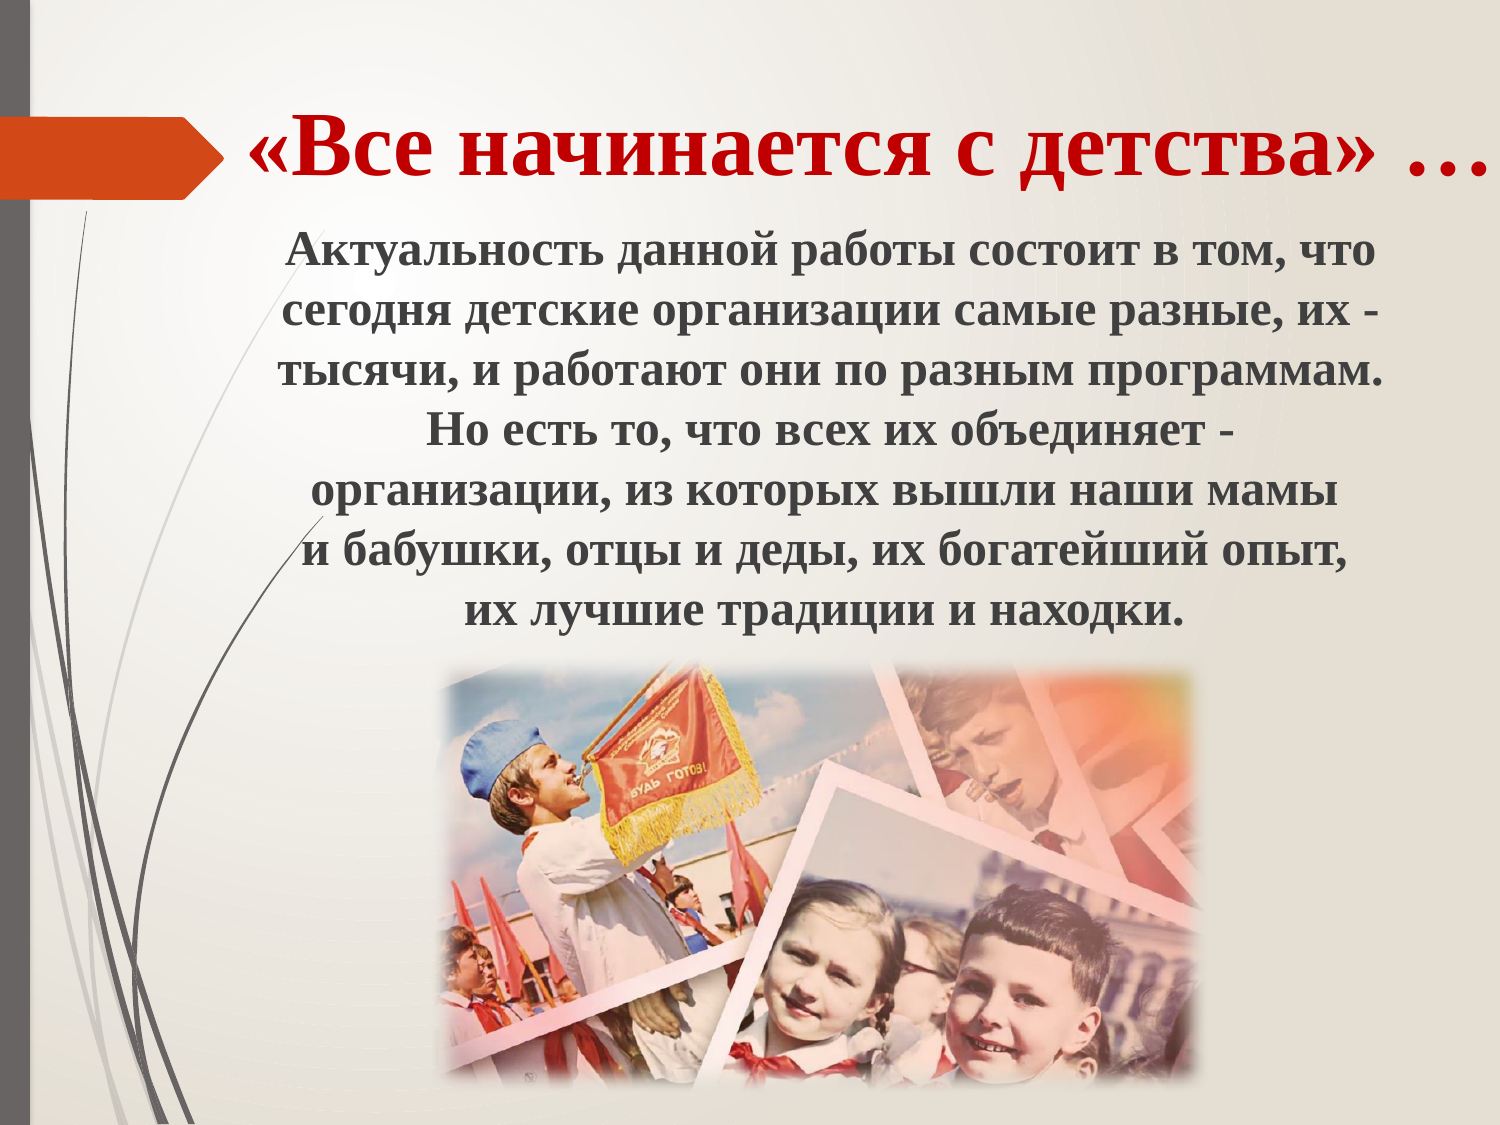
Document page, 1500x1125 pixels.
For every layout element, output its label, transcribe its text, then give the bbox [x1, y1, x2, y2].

list Актуальность данной работы состоит в том, что сегодня детские организации самые разные, их - тысячи, и работают они по разным программам. Но есть то, что всех их объединяет - организации, из которых вышли наши мамы и бабушки, отцы и деды, их богатейший опыт, их лучшие традиции и находки. [253, 208, 1408, 776]
title «Все начинается с детства» … [230, 76, 1500, 293]
picture [430, 655, 1208, 1093]
